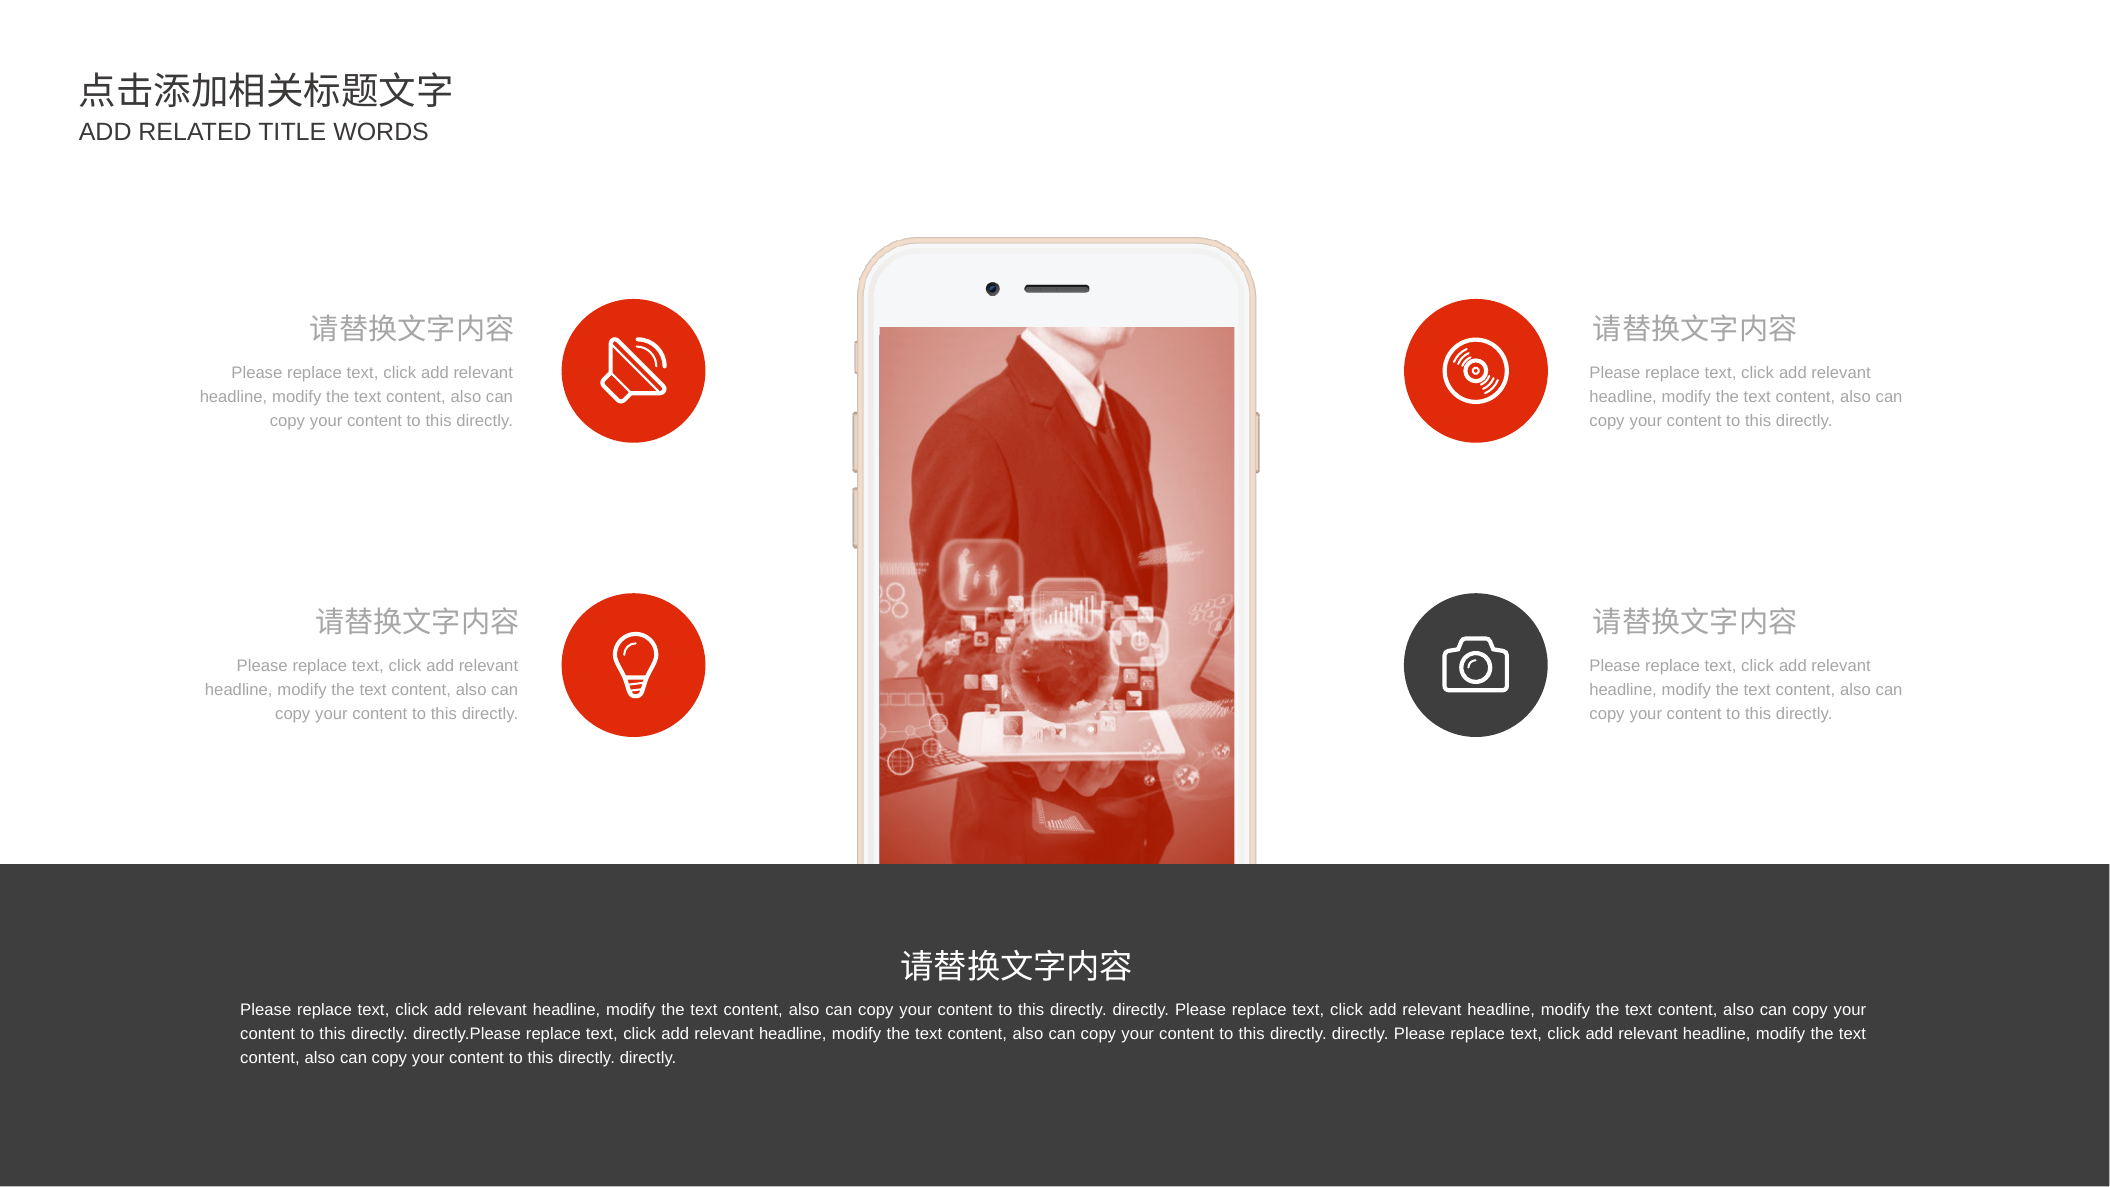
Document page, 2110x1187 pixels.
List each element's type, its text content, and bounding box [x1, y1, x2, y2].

text_box Please replace text, click add relevant headline, modify the text content, also can copy your content to this directly. directly. Please replace text, click add relevant headline, modify the text content, also can copy your content to this directly. directly.Please replace text, click add relevant headline, modify the text content, also can copy your content to this directly. directly. Please replace text, click add relevant headline, modify the text content, also can copy your content to this directly. directly. [240, 995, 1869, 1067]
text_box 请替换文字内容 [1593, 596, 1872, 639]
text_box 请替换文字内容 [1593, 303, 1872, 346]
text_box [561, 298, 706, 443]
text_box [0, 863, 2110, 1187]
text_box 请替换文字内容 [236, 303, 515, 346]
text_box 请替换文字内容 [241, 596, 520, 639]
text_box Please replace text, click add relevant headline, modify the text content, also can copy your content to this directly. [173, 651, 519, 724]
text_box Please replace text, click add relevant headline, modify the text content, also can copy your content to this directly. [1589, 358, 1935, 430]
text_box Please replace text, click add relevant headline, modify the text content, also can copy your content to this directly. [1589, 651, 1935, 724]
text_box 点击添加相关标题文字 [62, 59, 470, 121]
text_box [561, 593, 706, 737]
picture [839, 234, 1271, 1060]
text_box Please replace text, click add relevant headline, modify the text content, also can copy your content to this directly. [168, 358, 514, 430]
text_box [1404, 298, 1548, 443]
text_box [1403, 593, 1548, 737]
text_box ADD RELATED TITLE WORDS [62, 107, 446, 154]
